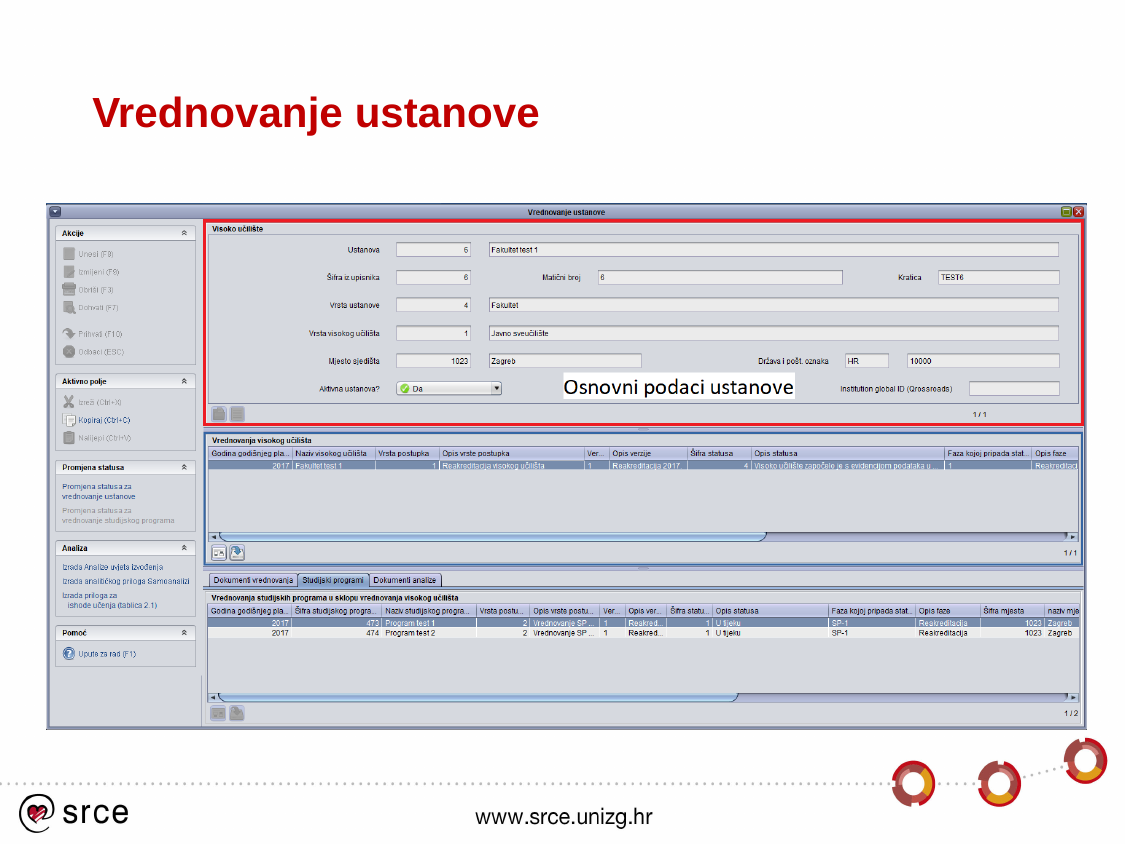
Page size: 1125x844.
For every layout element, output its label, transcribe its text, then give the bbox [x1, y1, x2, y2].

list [46, 203, 1087, 730]
picture [0, 0, 1125, 844]
title Vrednovanje ustanove [77, 63, 1048, 165]
